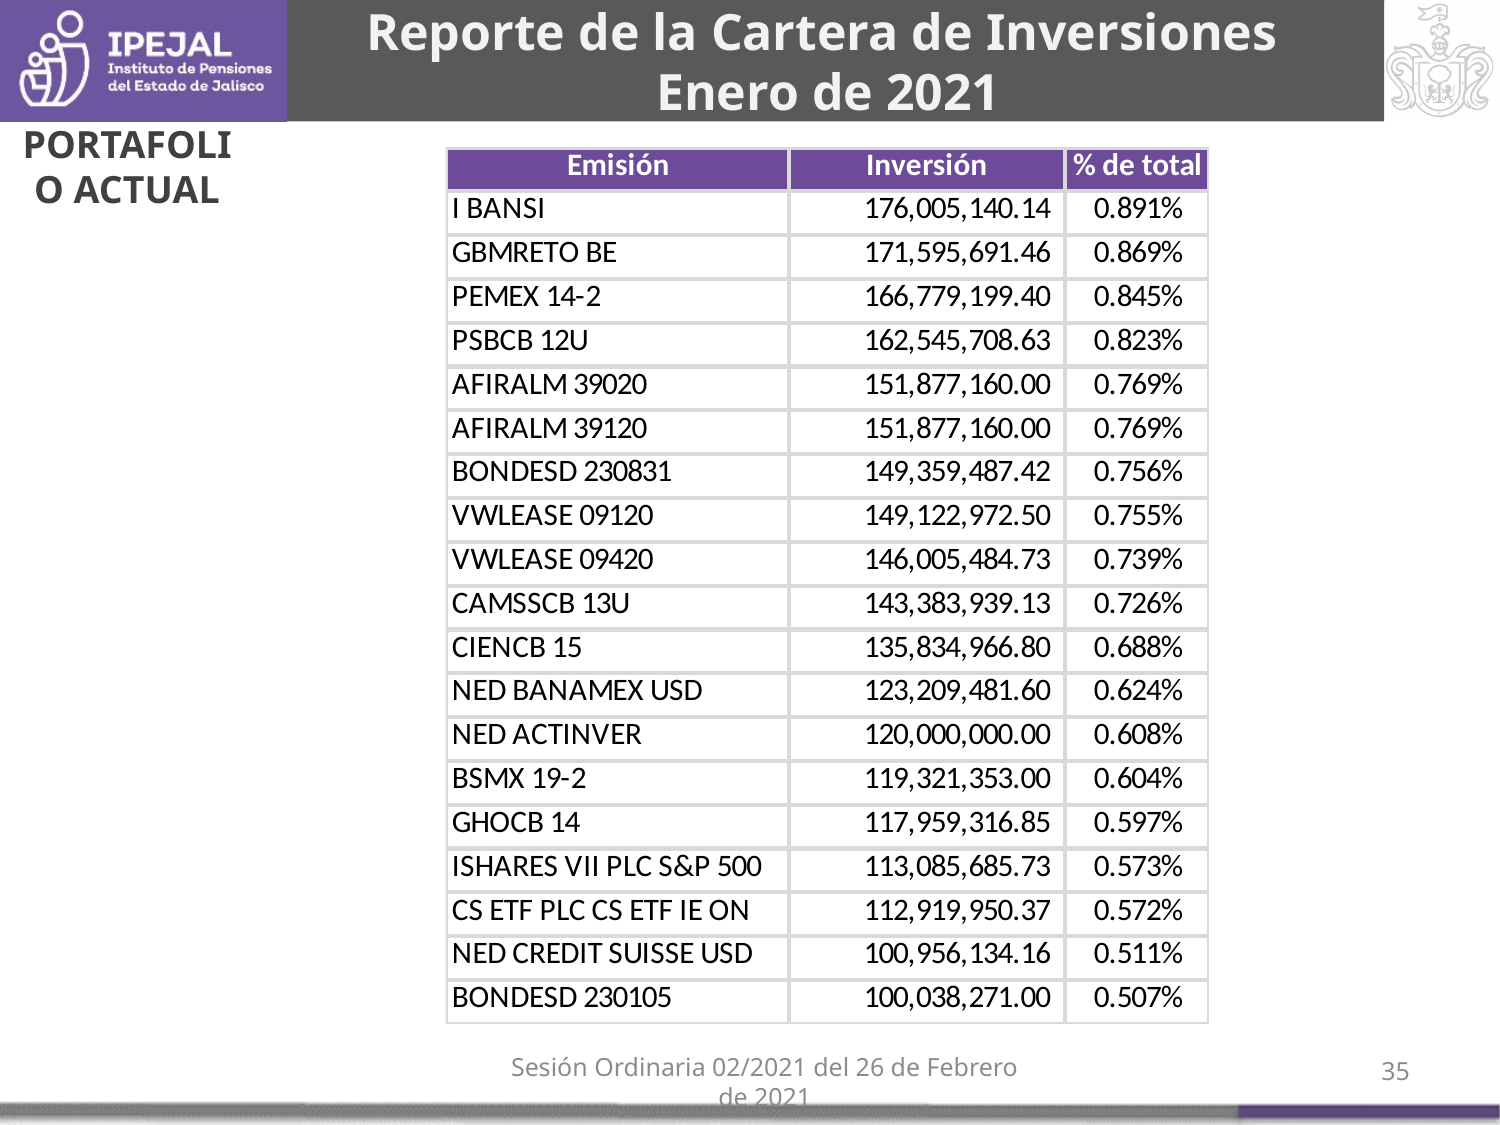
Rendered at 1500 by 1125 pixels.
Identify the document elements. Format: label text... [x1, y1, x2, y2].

picture [0, 0, 270, 122]
text_box PORTAFOLIO ACTUAL [0, 113, 254, 219]
text_box Reporte de la Cartera de Inversiones Enero de 2021 [270, 0, 1386, 122]
picture [0, 1096, 1500, 1125]
picture [445, 147, 1211, 1026]
slide_number 34 [1074, 1042, 1425, 1103]
text_box Sesión Ordinaria 02/2021 del 26 de Febrero de 2021 [483, 1051, 1046, 1112]
